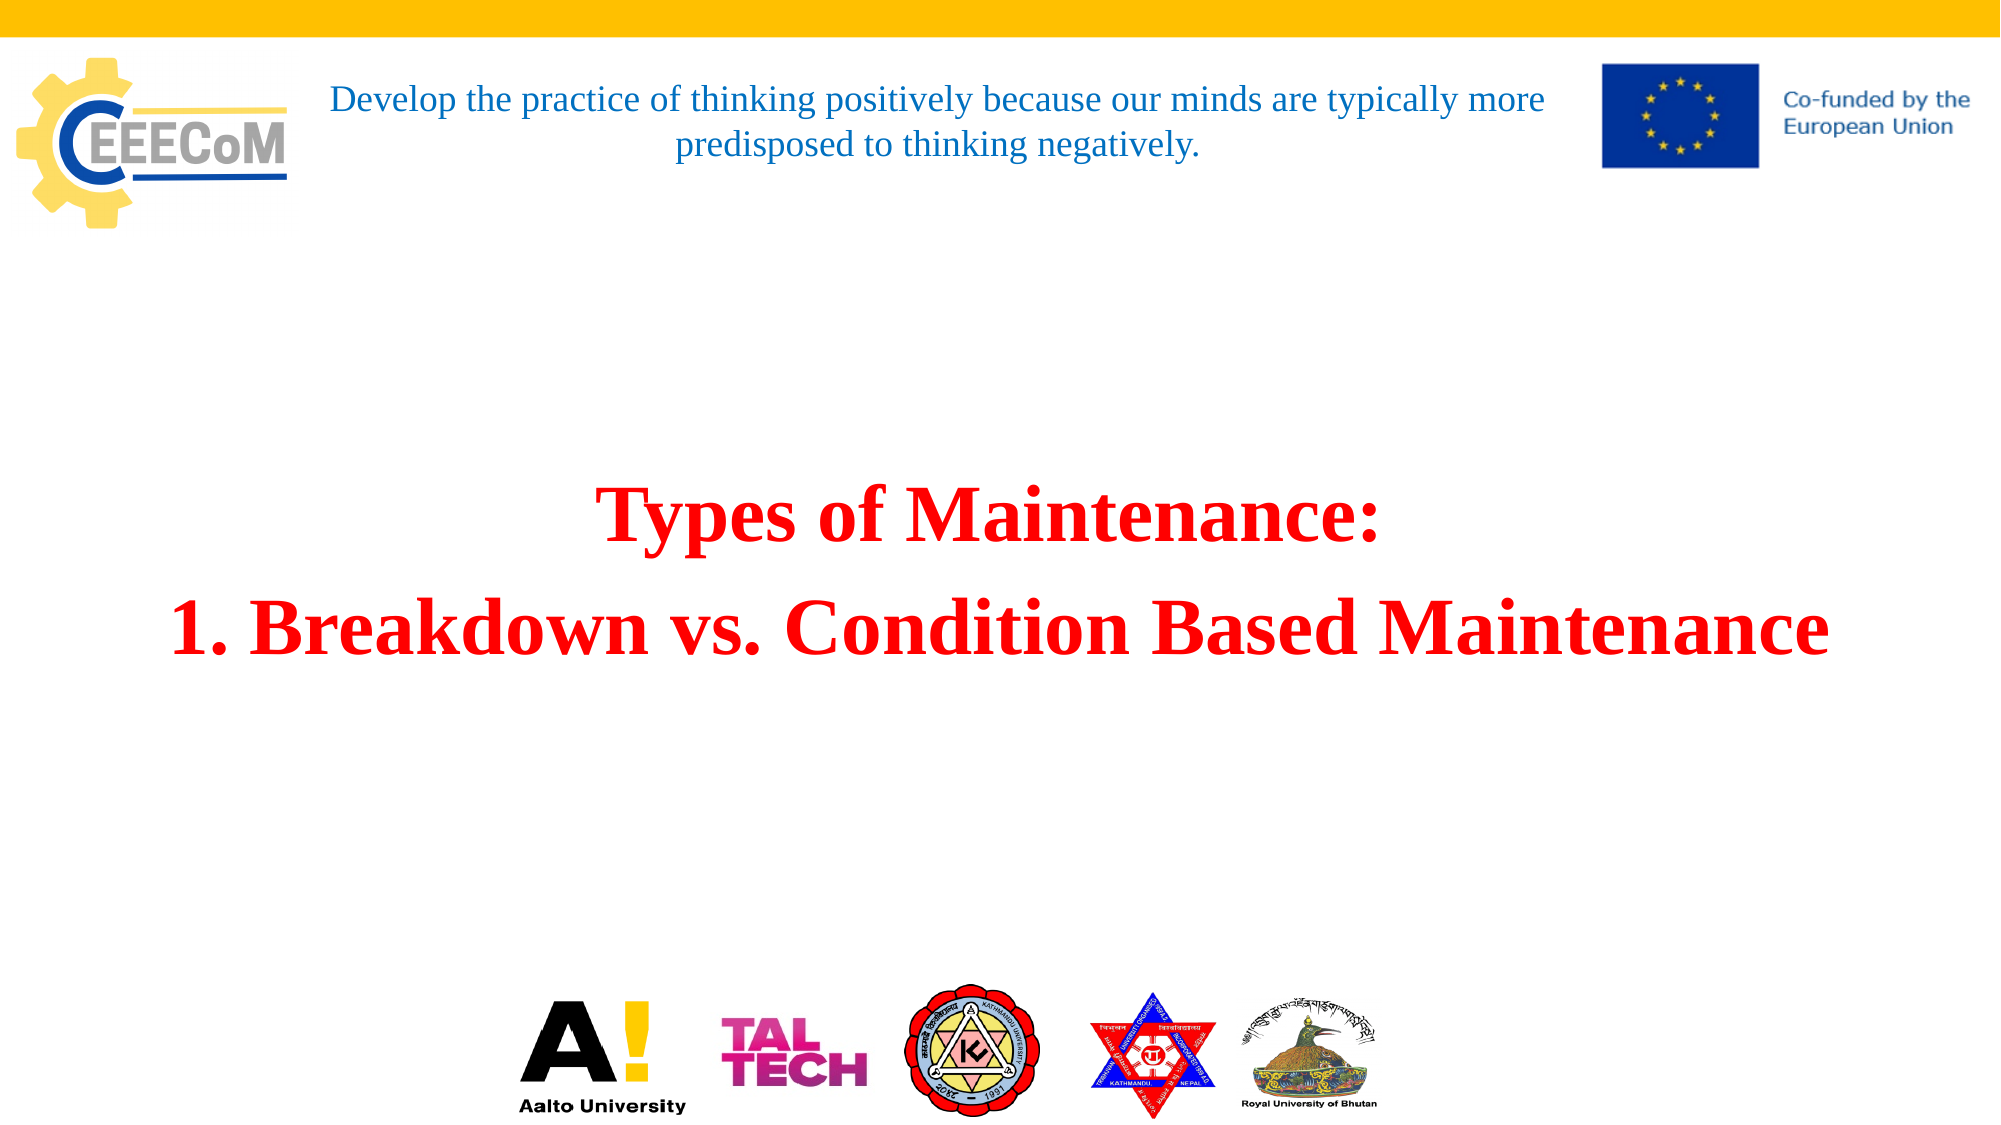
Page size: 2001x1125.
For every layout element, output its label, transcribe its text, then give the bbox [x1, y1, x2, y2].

picture [512, 984, 1382, 1125]
picture [11, 50, 299, 224]
list Types of Maintenance: 1. Breakdown vs. Condition Based Maintenance [0, 224, 2000, 975]
title Develop the practice of thinking positively because our minds are typically more predisposed to thinking negatively. [312, 37, 1565, 201]
picture [1595, 46, 2000, 181]
